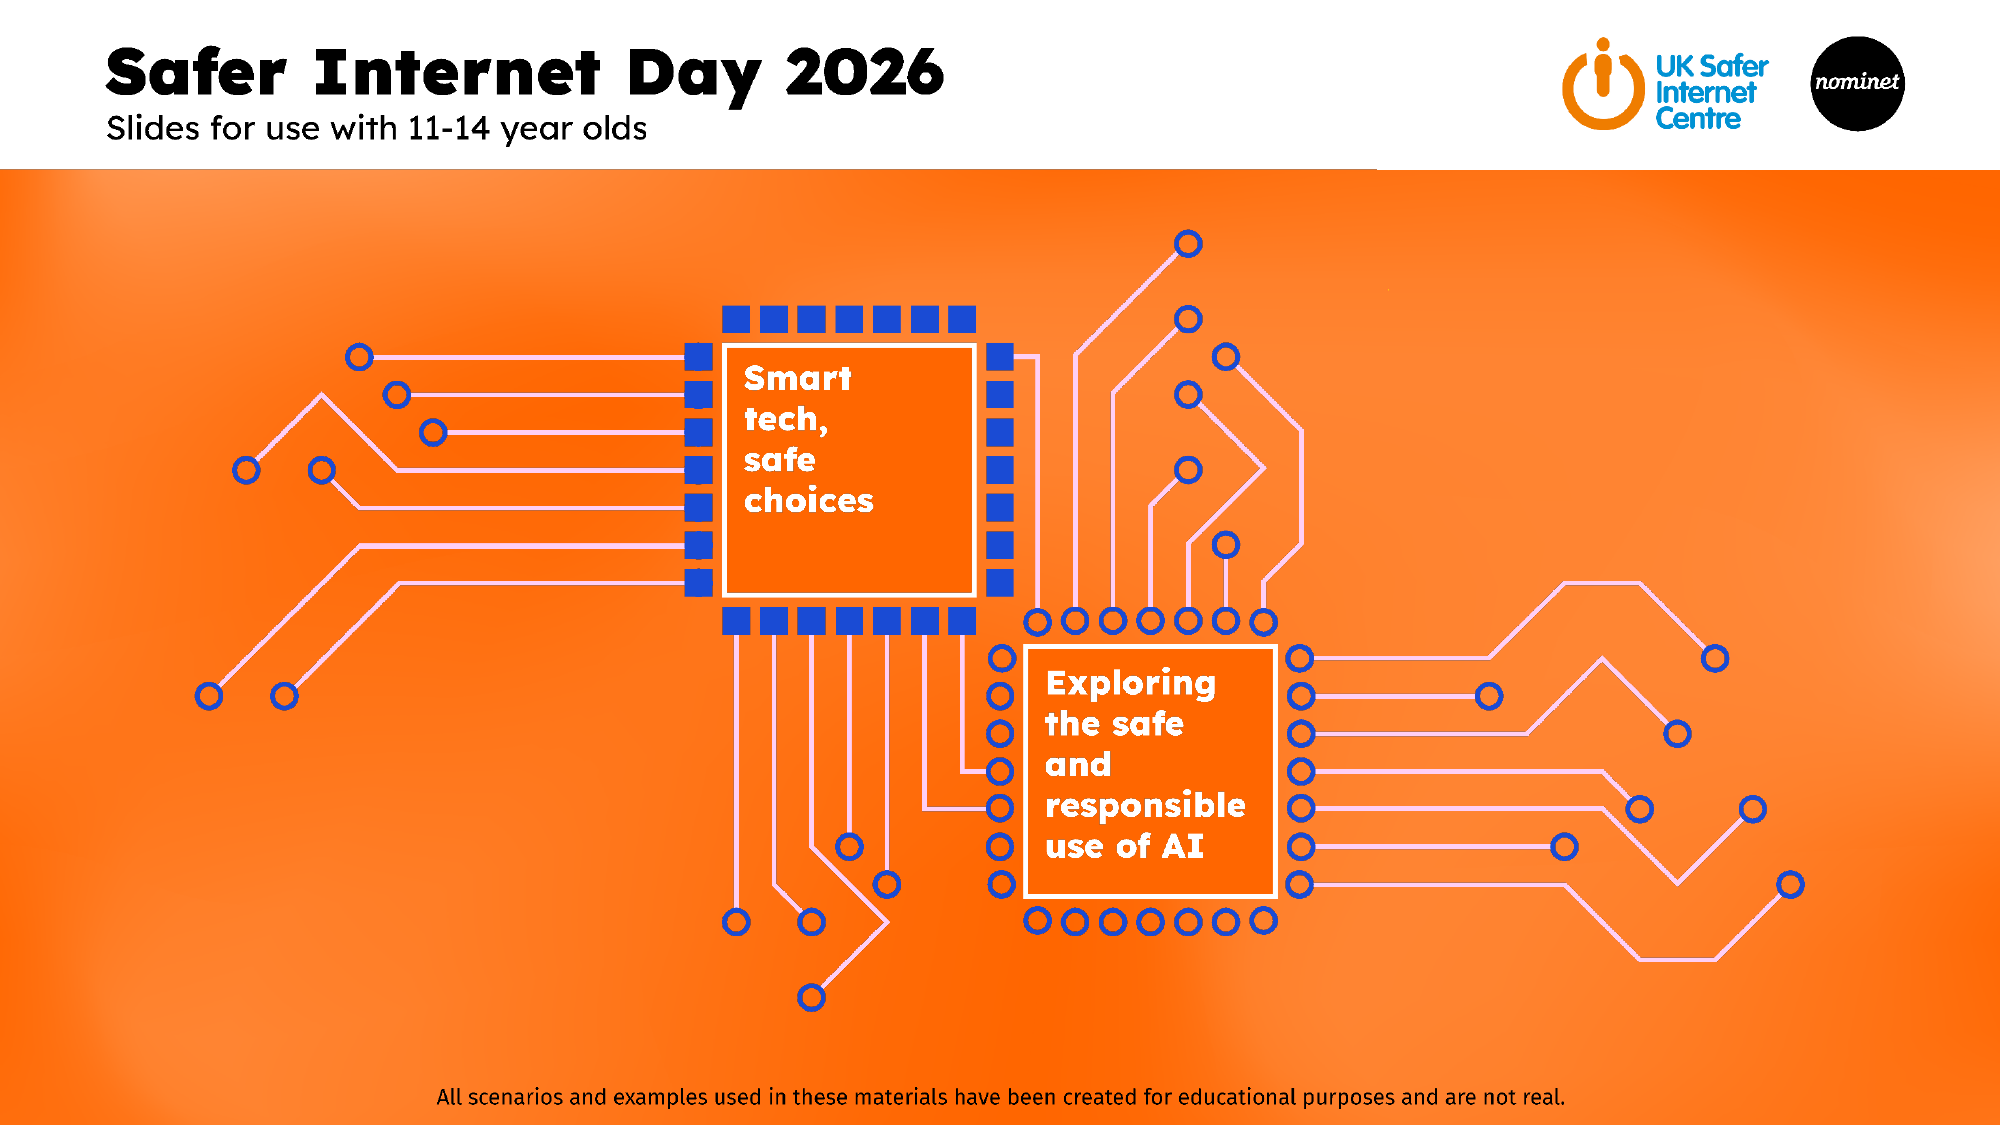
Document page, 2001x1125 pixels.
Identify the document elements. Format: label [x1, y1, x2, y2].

text_box [0, 0, 2000, 1125]
